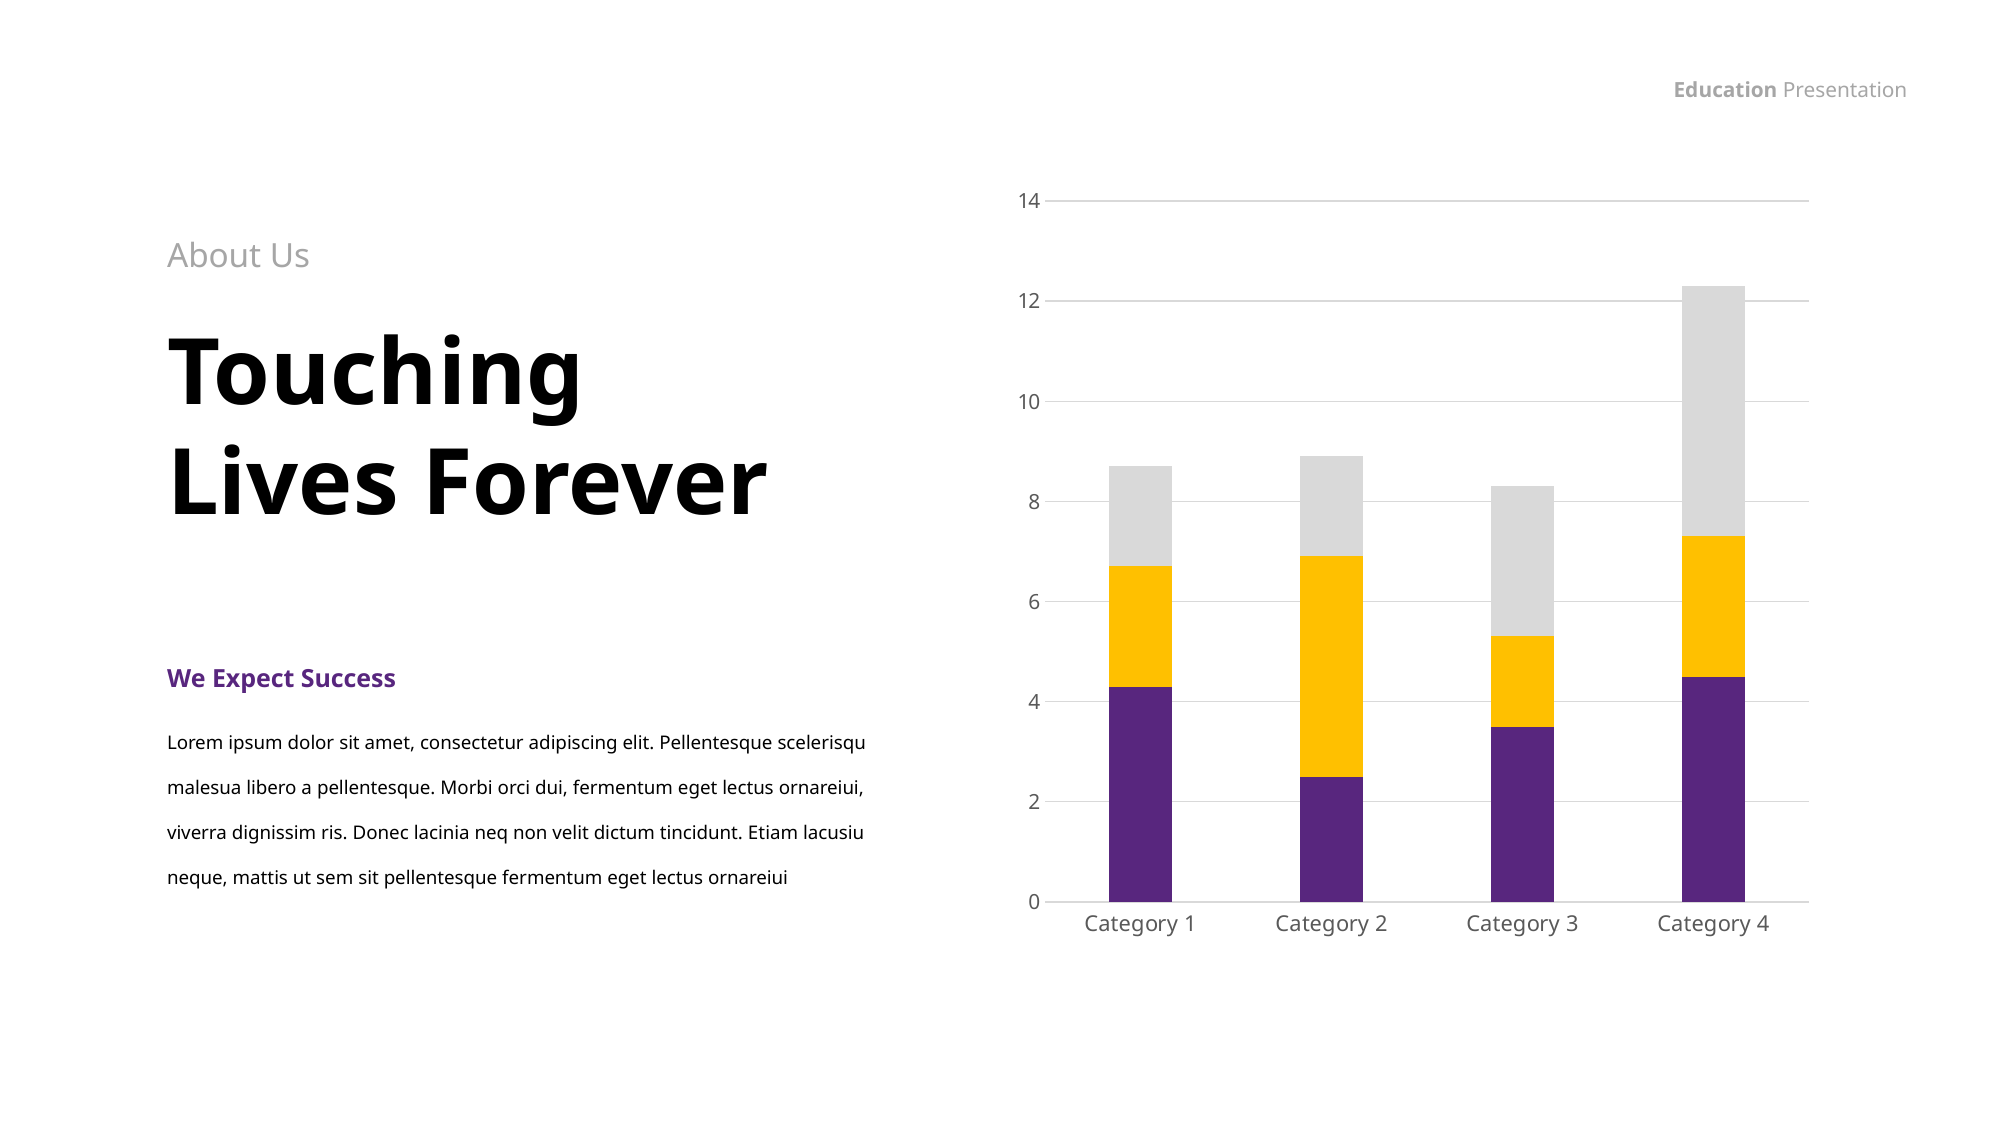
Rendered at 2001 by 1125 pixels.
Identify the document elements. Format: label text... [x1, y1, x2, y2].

text_box About Us [152, 227, 341, 282]
text_box We Expect Success [152, 655, 467, 700]
text_box Lorem ipsum dolor sit amet, consectetur adipiscing elit. Pellentesque scelerisqu malesua libero a pellentesque. Morbi orci dui, fermentum eget lectus ornareiui, viverra dignissim ris. Donec lacinia neq non velit dictum tincidunt. Etiam lacusiu neque, mattis ut sem sit pellentesque fermentum eget lectus ornareiui [152, 700, 884, 896]
chart [1000, 171, 1826, 954]
text_box Education Presentation [1658, 69, 1922, 110]
text_box Touching Lives Forever [152, 305, 846, 541]
